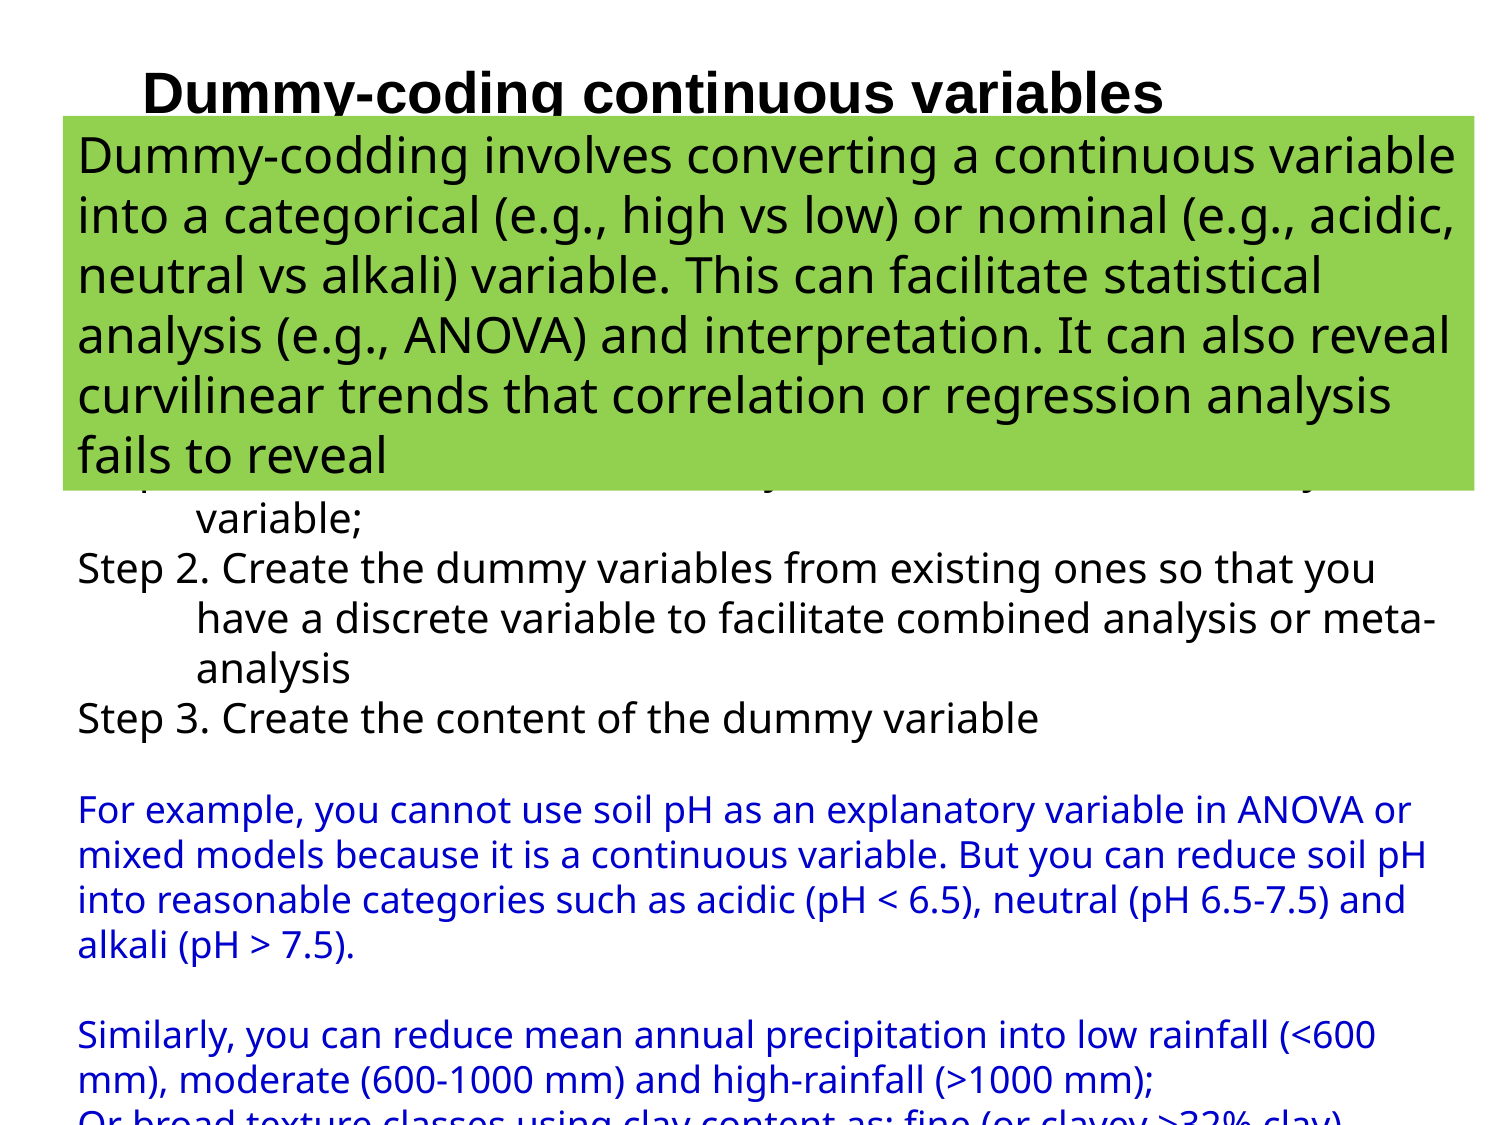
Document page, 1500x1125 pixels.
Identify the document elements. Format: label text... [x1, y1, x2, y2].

text_box Step 1. Insert a new column where you want to create a dummy variable; Step 2. Create the dummy variables from existing ones so that you have a discrete variable to facilitate combined analysis or meta-analysis Step 3. Create the content of the dummy variable For example, you cannot use soil pH as an explanatory variable in ANOVA or mixed models because it is a continuous variable. But you can reduce soil pH into reasonable categories such as acidic (pH < 6.5), neutral (pH 6.5-7.5) and alkali (pH > 7.5). Similarly, you can reduce mean annual precipitation into low rainfall (<600 mm), moderate (600-1000 mm) and high-rainfall (>1000 mm); Or broad texture classes using clay content as: fine (or clayey >32% clay), moderate (or loamy 20-32% clay) and coarse (sandy; <20% clat). [62, 491, 1475, 1125]
text_box Dummy-coding continuous variables [62, 42, 1439, 115]
text_box Dummy-codding involves converting a continuous variable into a categorical (e.g., high vs low) or nominal (e.g., acidic, neutral vs alkali) variable. This can facilitate statistical analysis (e.g., ANOVA) and interpretation. It can also reveal curvilinear trends that correlation or regression analysis fails to reveal [62, 115, 1475, 491]
